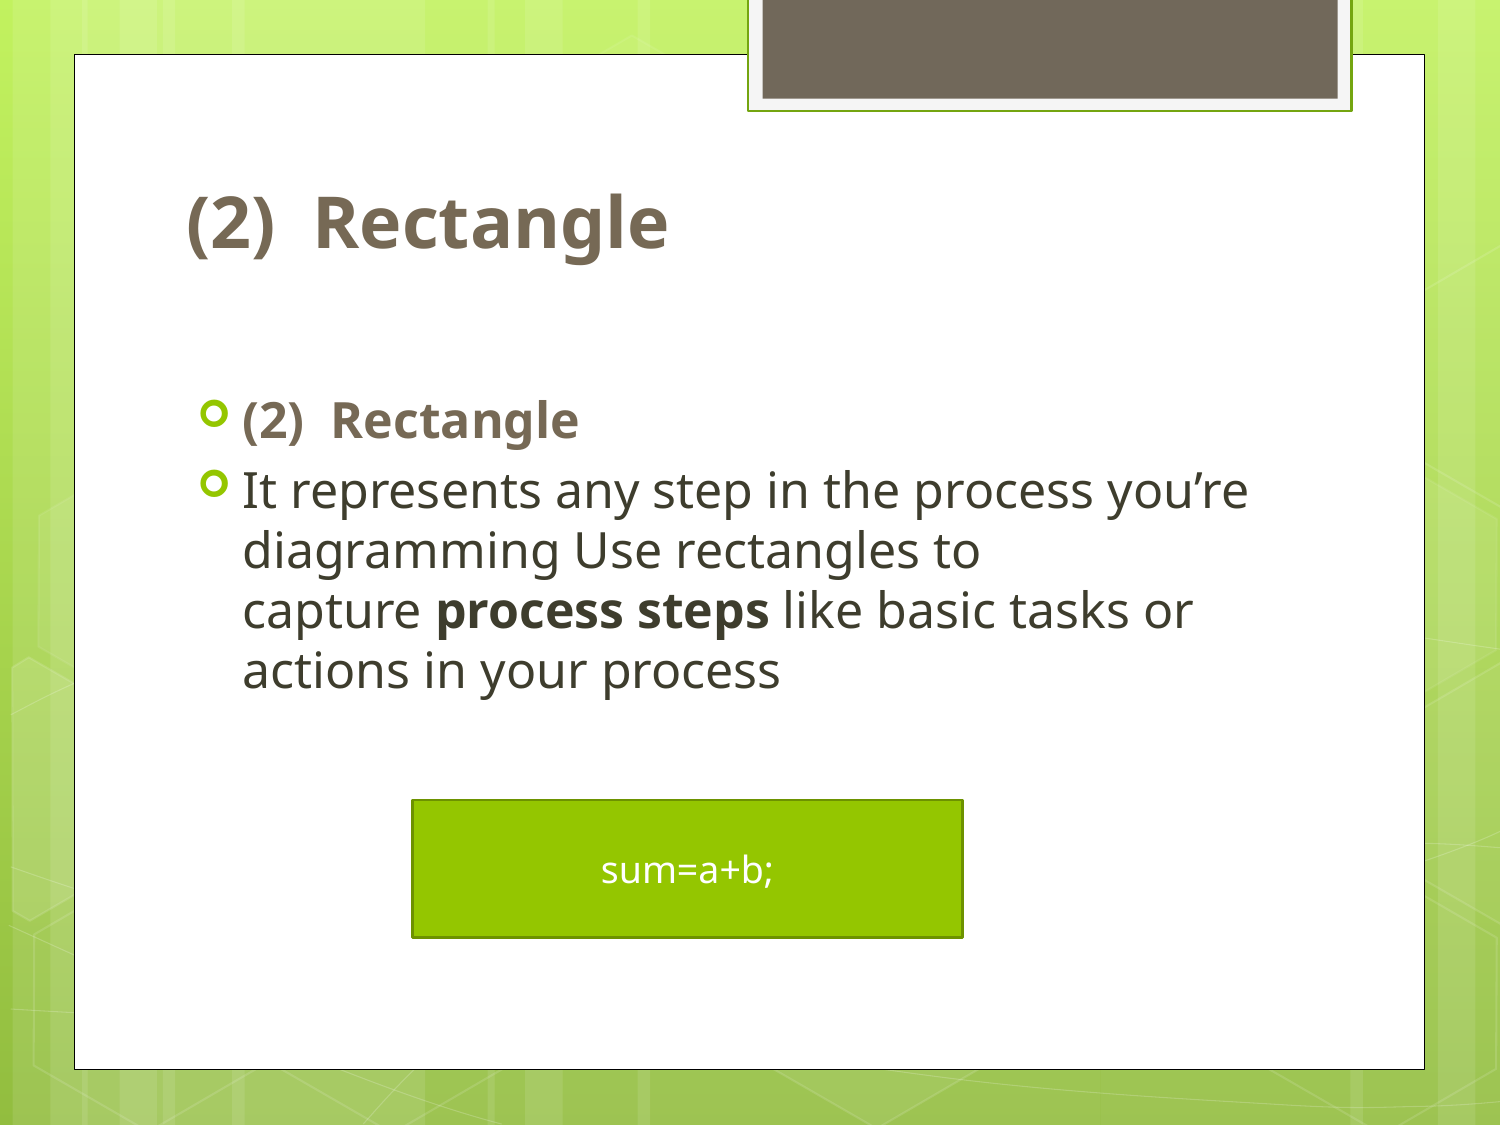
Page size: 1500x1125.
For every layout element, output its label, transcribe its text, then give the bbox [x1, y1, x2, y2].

list (2) Rectangle It represents any step in the process you’re diagramming Use rectangles to capture process steps like basic tasks or actions in your process [171, 381, 1283, 957]
text_box sum=a+b; [411, 799, 964, 939]
title (2) Rectangle [171, 168, 1324, 357]
